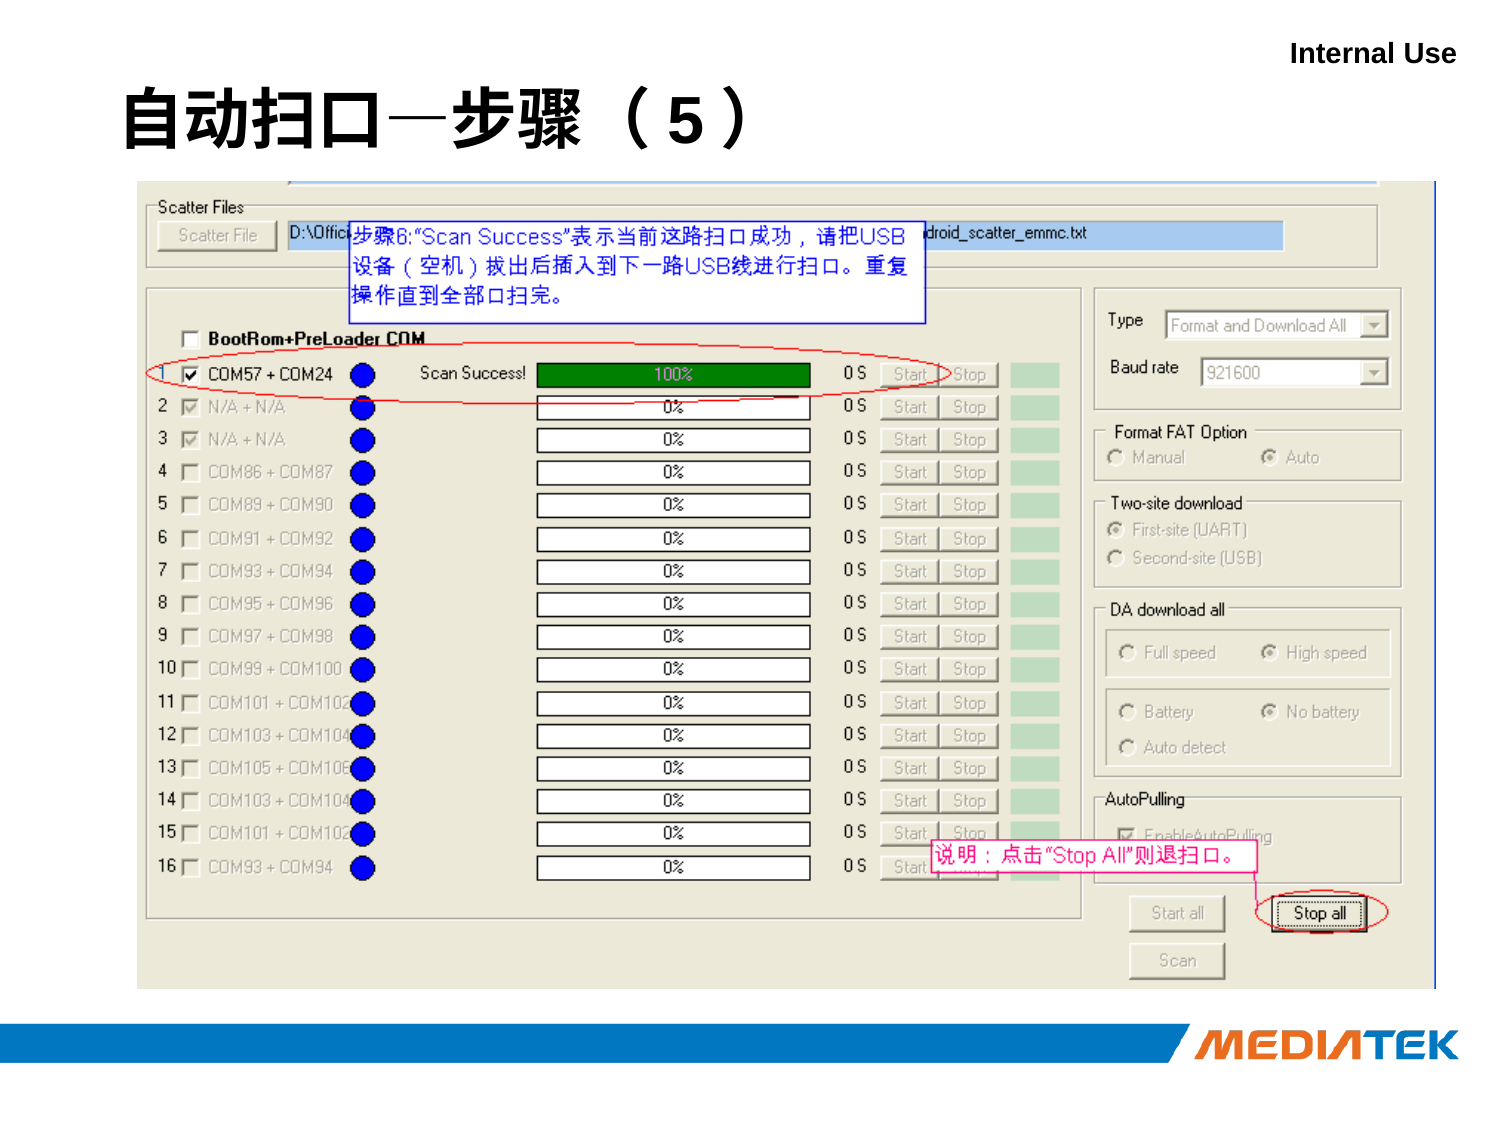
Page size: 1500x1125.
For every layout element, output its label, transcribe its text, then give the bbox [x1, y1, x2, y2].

picture [0, 1023, 1459, 1063]
picture [137, 180, 1436, 990]
title 自动扫口—步骤（5） [101, 62, 1425, 172]
